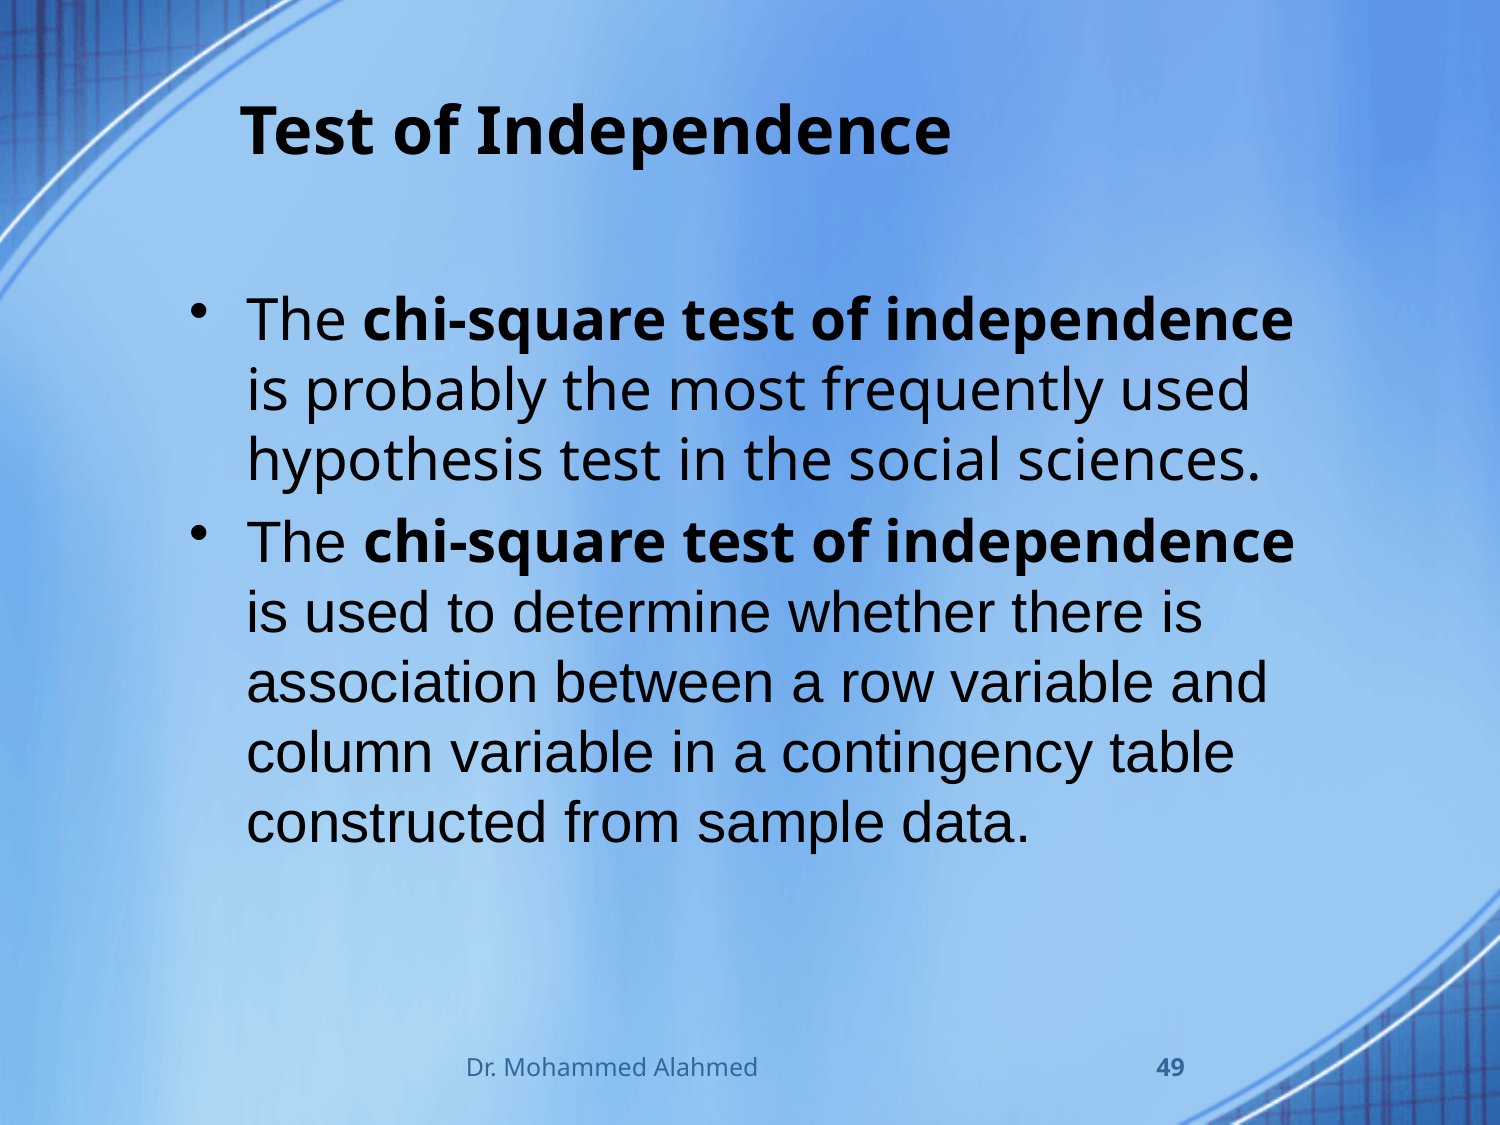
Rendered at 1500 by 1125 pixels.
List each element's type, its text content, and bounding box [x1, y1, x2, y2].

slide_number 49 [887, 1037, 1201, 1100]
picture [0, 0, 1500, 1125]
footer Dr. Mohammed Alahmed [374, 1037, 851, 1100]
list The chi-square test of independence is probably the most frequently used hypothesis test in the social sciences. The chi-square test of independence is used to determine whether there is association between a row variable and column variable in a contingency table constructed from sample data. [174, 274, 1351, 976]
title Test of Independence [224, 62, 1351, 176]
